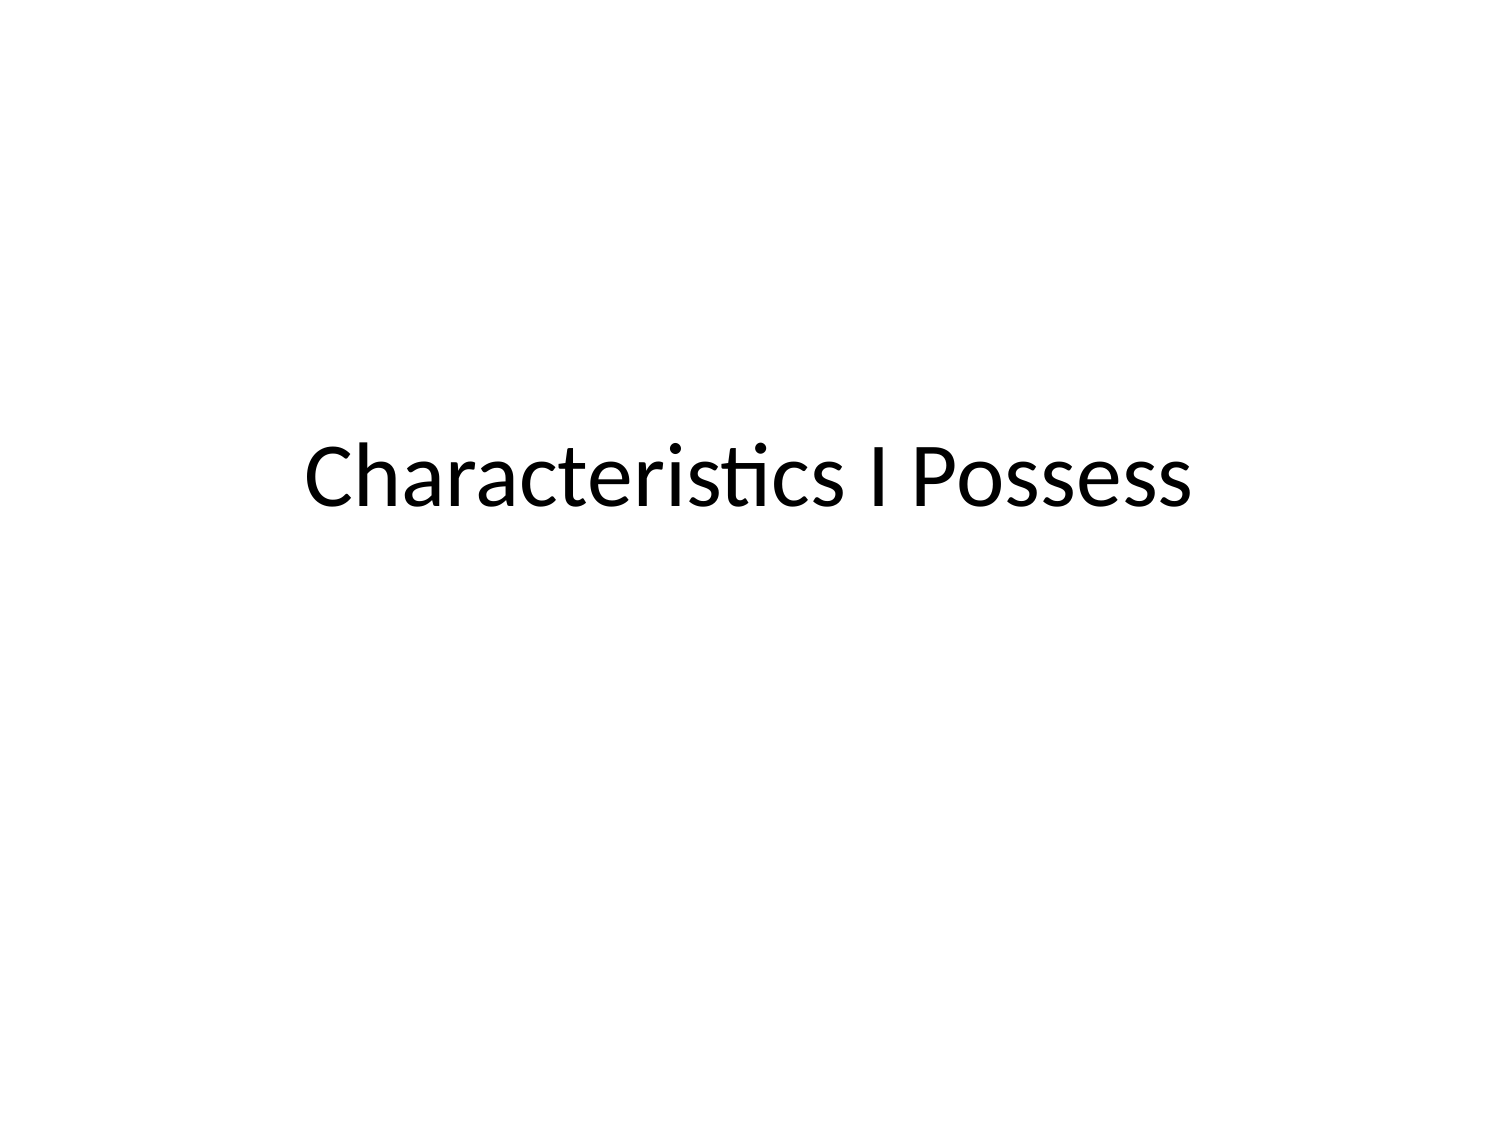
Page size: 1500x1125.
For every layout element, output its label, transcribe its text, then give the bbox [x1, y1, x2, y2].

title Characteristics I Possess [112, 349, 1388, 591]
